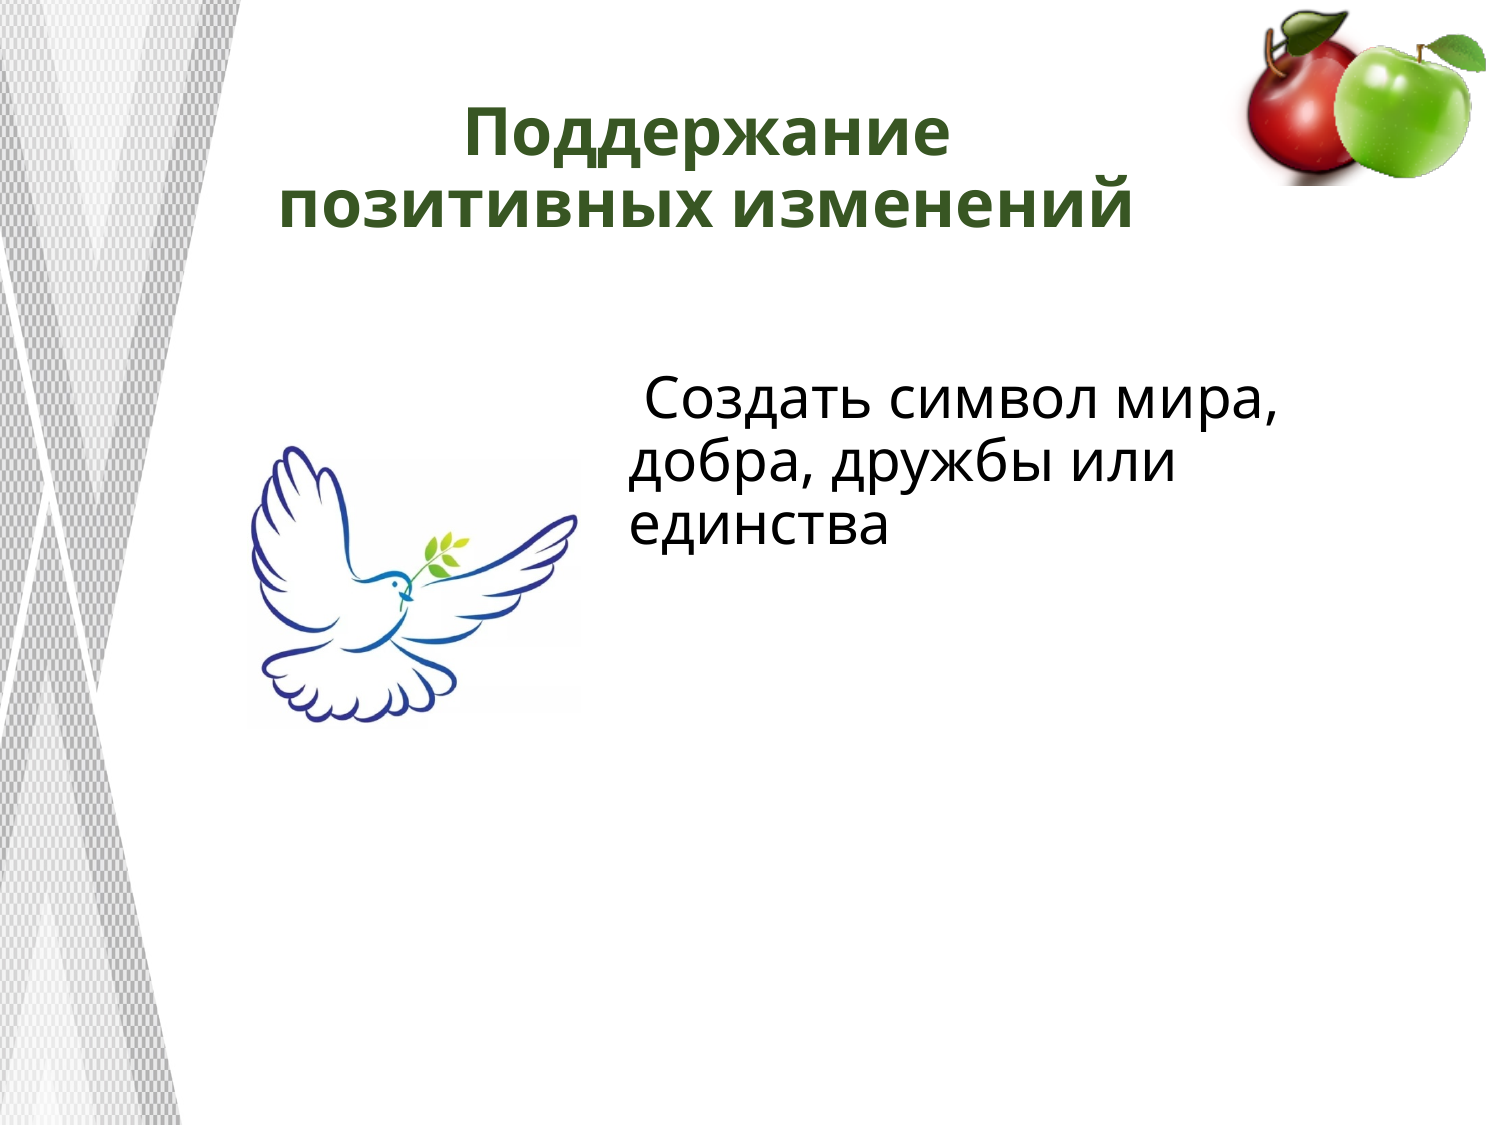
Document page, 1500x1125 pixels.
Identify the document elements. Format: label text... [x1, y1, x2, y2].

picture [0, 0, 1500, 1125]
title Поддержание позитивных изменений [237, 74, 1177, 266]
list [247, 438, 581, 729]
list Создать символ мира, добра, дружбы или единства [613, 360, 1397, 1014]
